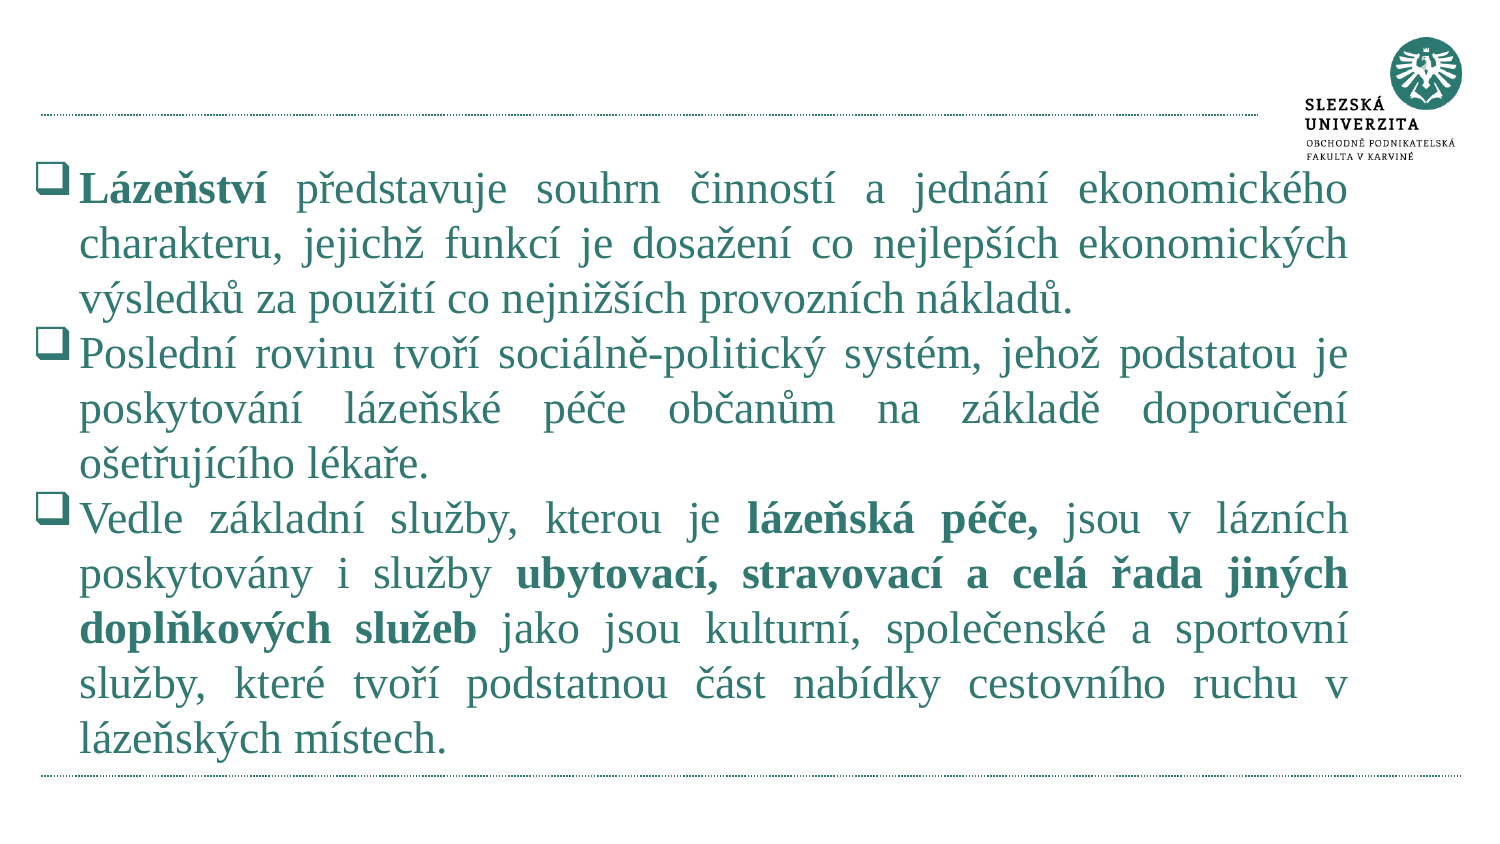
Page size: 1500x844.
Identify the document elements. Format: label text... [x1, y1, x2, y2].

text_box Lázeňství představuje souhrn činností a jednání ekonomického charakteru, jejichž funkcí je dosažení co nejlepších ekonomických výsledků za použití co nejnižších provozních nákladů. Poslední rovinu tvoří sociálně-politický systém, jehož podstatou je poskytování lázeňské péče občanům na základě doporučení ošetřujícího lékaře. Vedle základní služby, kterou je lázeňská péče, jsou v lázních poskytovány i služby ubytovací, stravovací a celá řada jiných doplňkových služeb jako jsou kulturní, společenské a sportovní služby, které tvoří podstatnou část nabídky cestovního ruchu v lázeňských místech. [17, 150, 1365, 770]
picture [1305, 37, 1462, 160]
